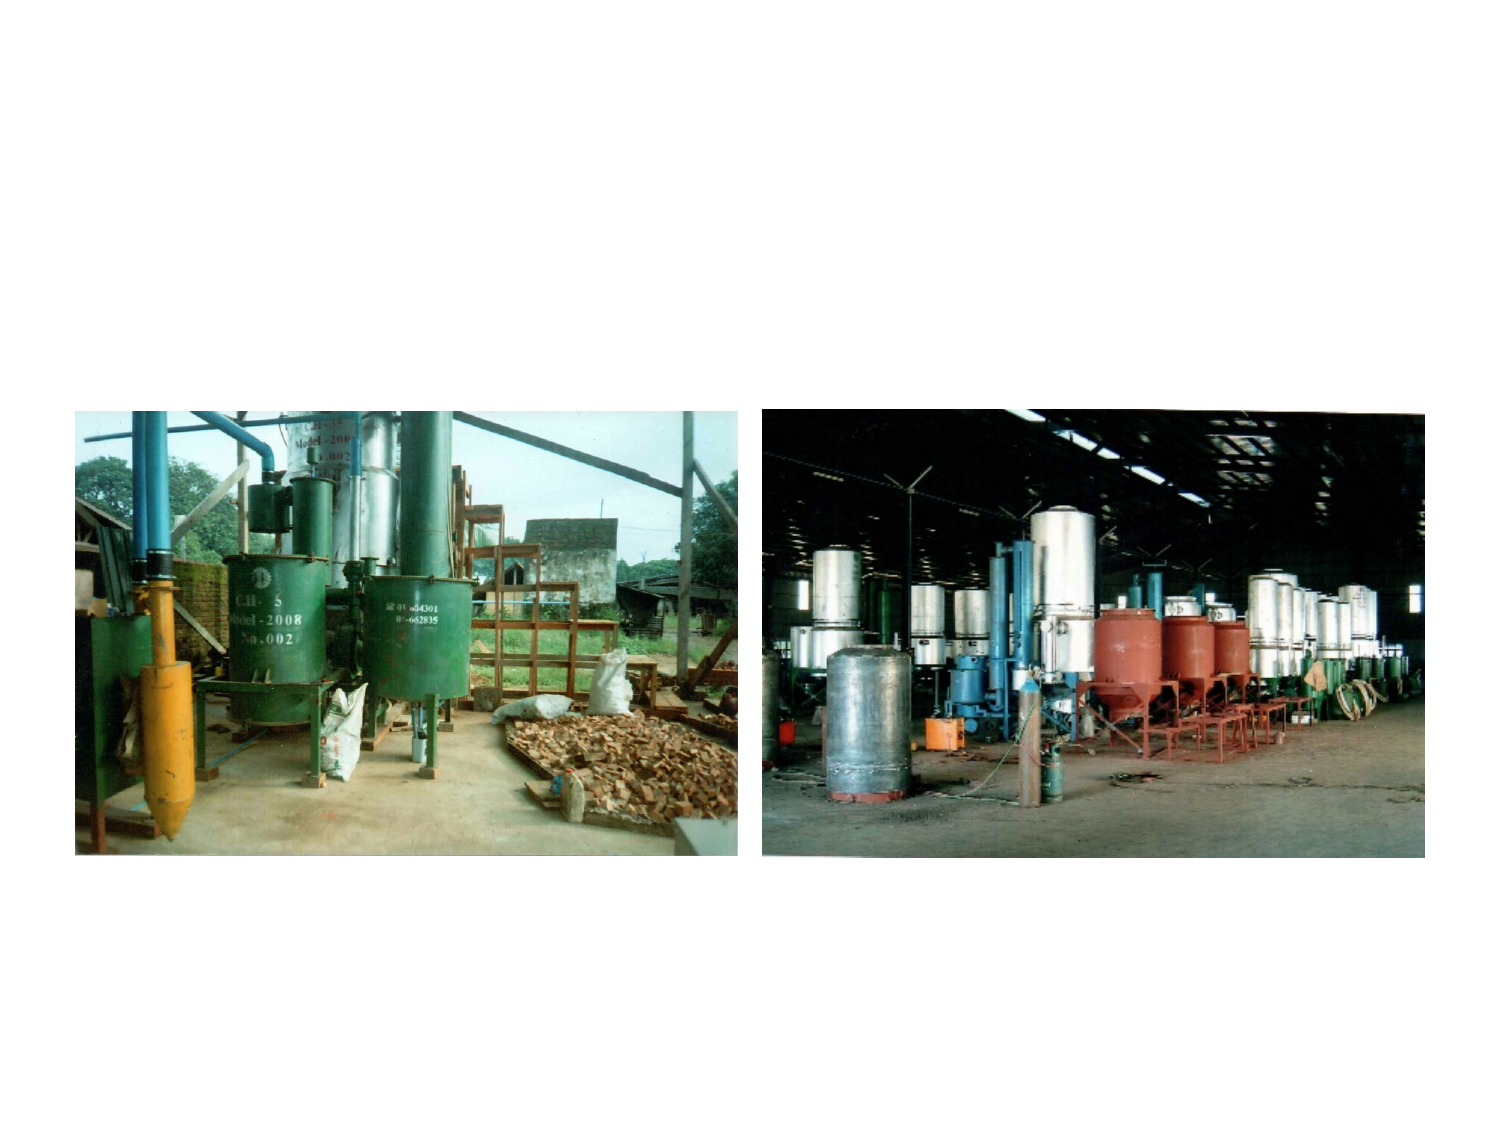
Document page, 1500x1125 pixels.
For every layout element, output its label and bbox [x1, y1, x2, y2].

list [762, 409, 1426, 858]
list [74, 411, 738, 856]
